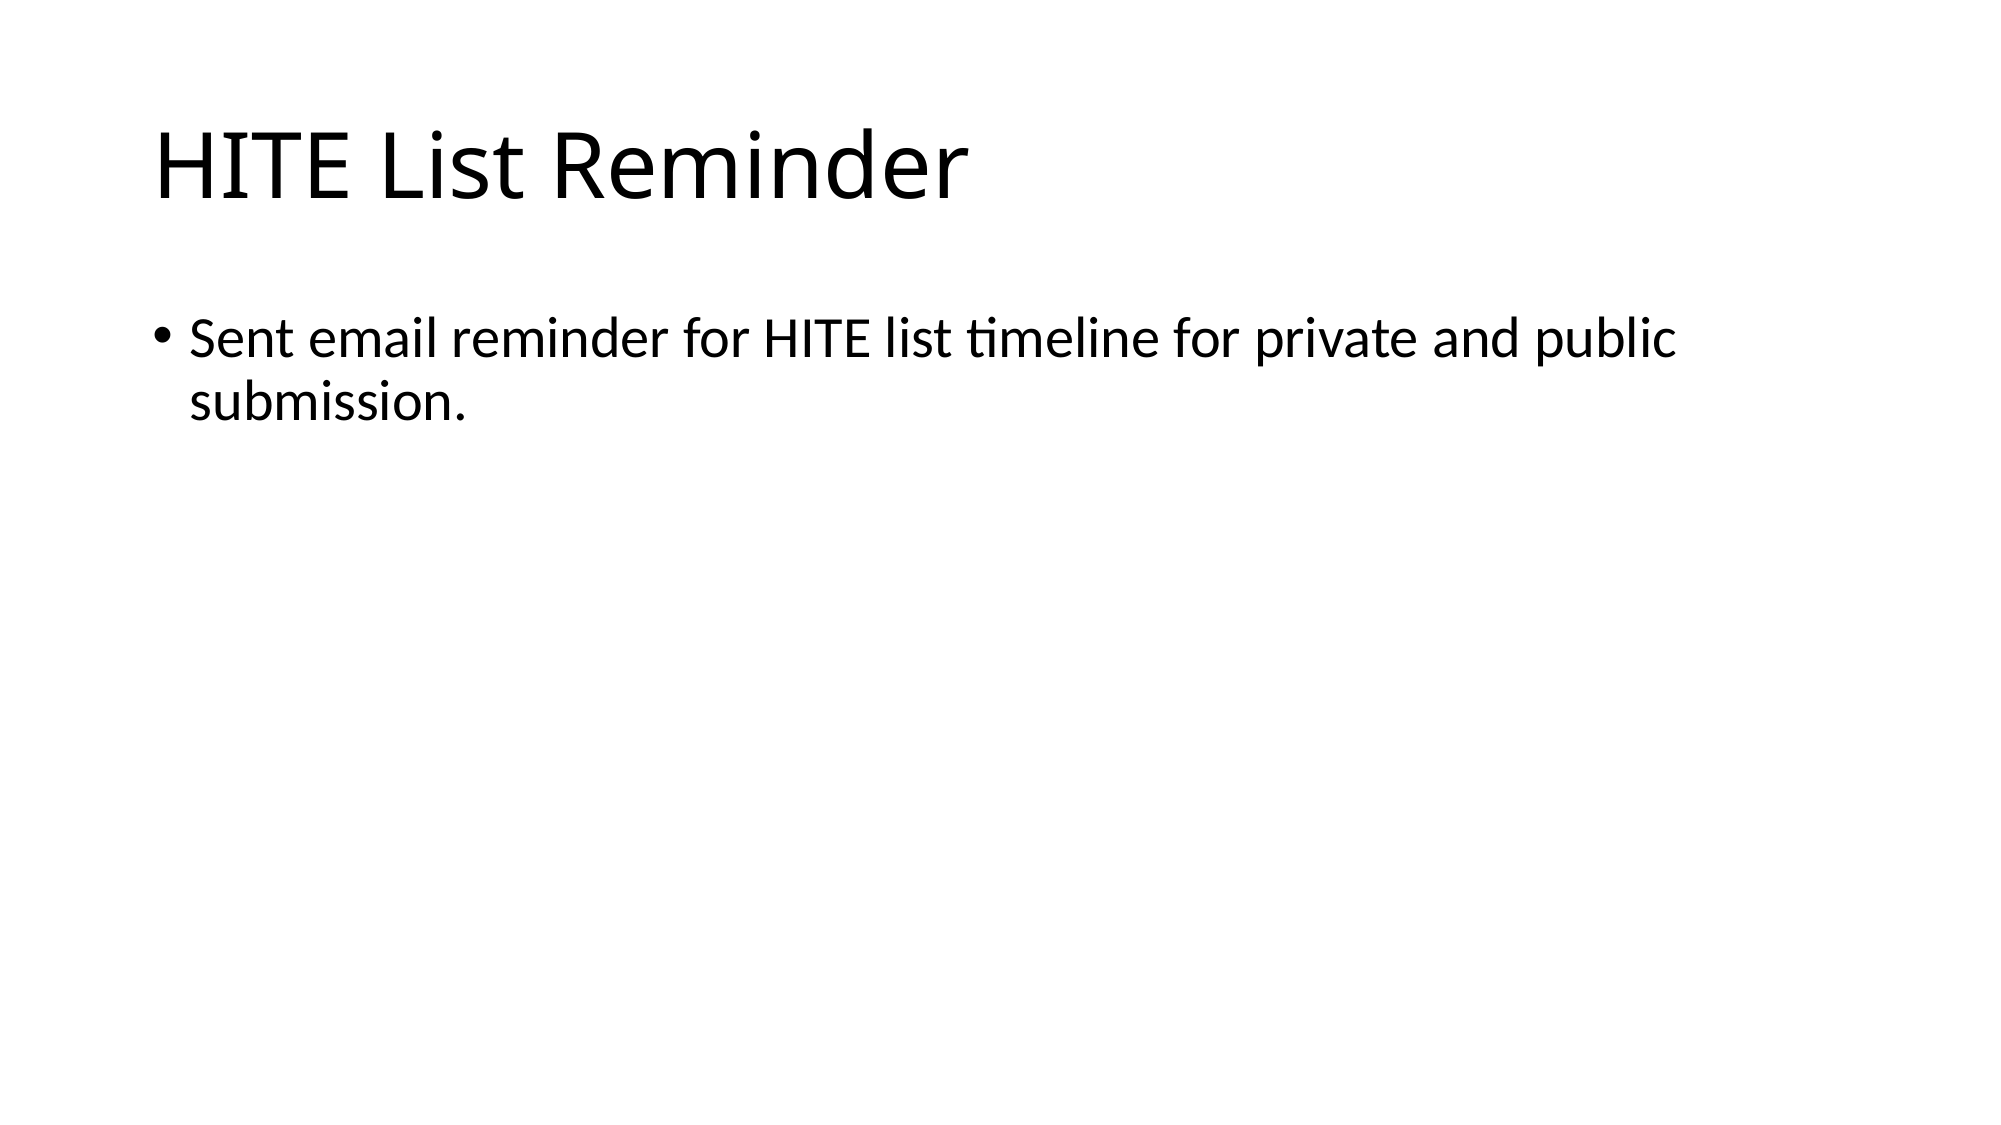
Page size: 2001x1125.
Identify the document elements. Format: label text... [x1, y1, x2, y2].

list Sent email reminder for HITE list timeline for private and public submission. [137, 299, 1863, 1014]
title HITE List Reminder [137, 59, 1863, 278]
